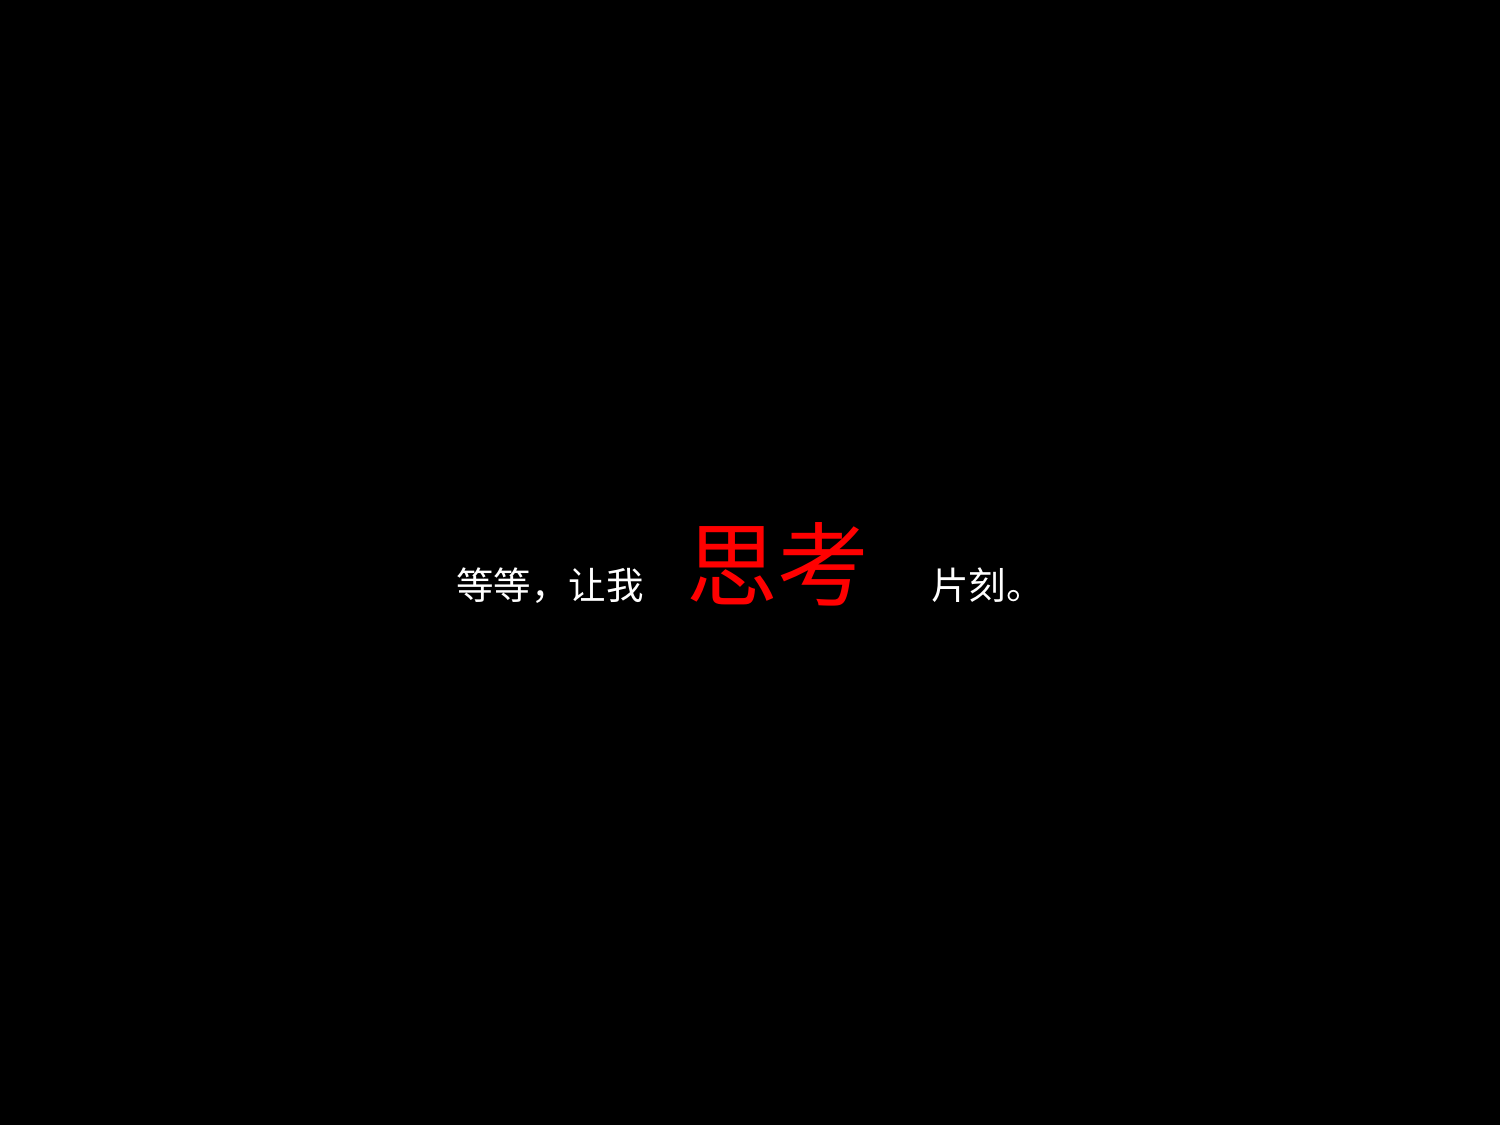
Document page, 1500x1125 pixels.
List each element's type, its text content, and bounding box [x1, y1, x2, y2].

text_box 等等，让我 思考 片刻。 [0, 0, 1500, 1125]
